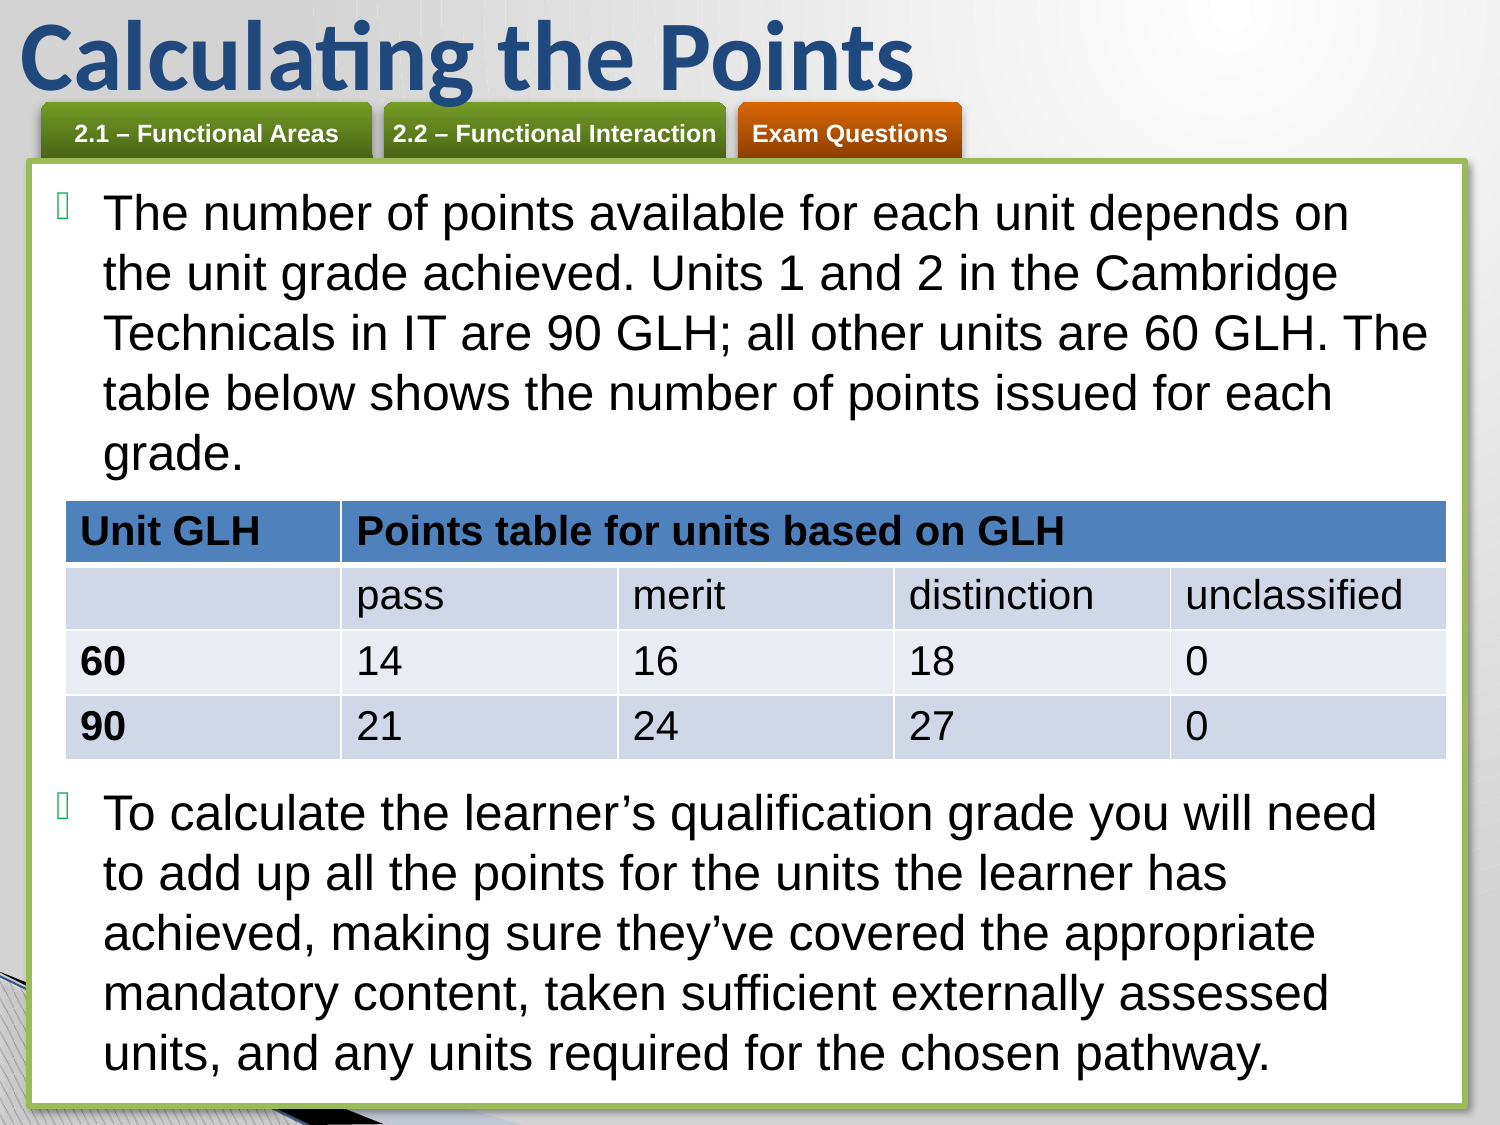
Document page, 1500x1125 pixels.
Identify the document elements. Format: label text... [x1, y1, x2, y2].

text_box e [551, 0, 603, 5]
table_cell 60 [66, 631, 340, 694]
table_cell 0 [1171, 631, 1446, 694]
table_cell 0 [1171, 696, 1446, 759]
text_box The number of points available for each unit depends on the unit grade achieved. Units 1 and 2 in the Cambridge Technicals in IT are 90 GLH; all other units are 60 GLH. The table below shows the number of points issued for each grade. To calculate the learner’s qualification grade you will need to add up all the points for the units the learner has achieved, making sure they’ve covered the appropriate mandatory content, taken sufficient externally assessed units, and any units required for the chosen pathway. [41, 172, 1447, 1088]
table_cell 90 [66, 696, 340, 759]
table_cell 27 [895, 696, 1170, 759]
table_cell 21 [342, 696, 617, 759]
table_cell distinction [895, 568, 1170, 629]
table_cell unclassified [1171, 568, 1446, 629]
table_header Points table for units based on GLH [342, 501, 1446, 562]
picture [281, 1114, 303, 1125]
table_cell [66, 568, 340, 629]
table_cell 24 [619, 696, 893, 759]
table_cell 16 [619, 631, 893, 694]
title Calculating the Points [5, 0, 1270, 102]
table_header Unit GLH [66, 501, 340, 562]
table_cell 14 [342, 631, 617, 694]
table_cell 18 [895, 631, 1170, 694]
table_cell pass [342, 568, 617, 629]
table_cell merit [619, 568, 893, 629]
